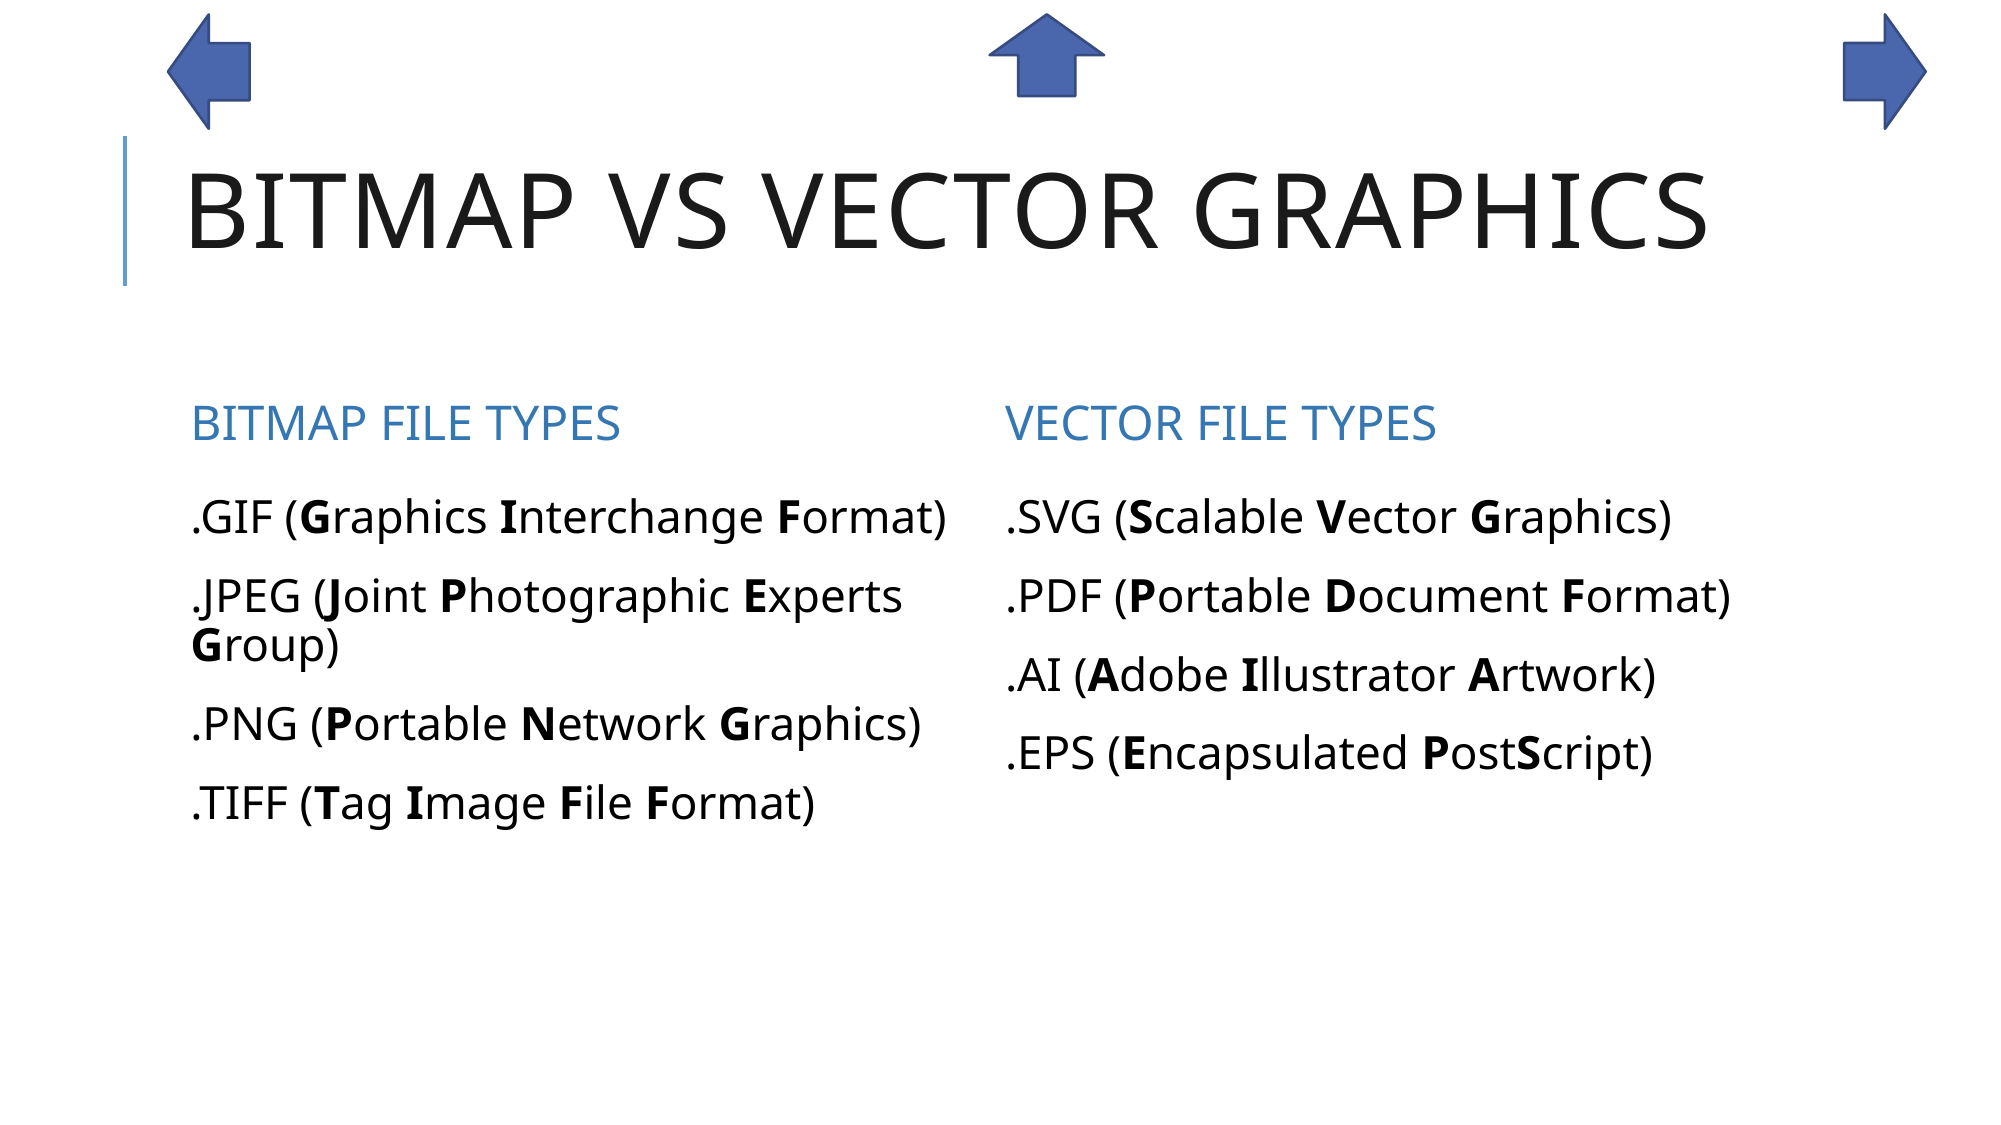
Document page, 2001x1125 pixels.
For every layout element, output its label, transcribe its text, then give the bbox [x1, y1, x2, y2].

list .SVG (Scalable Vector Graphics) .PDF (Portable Document Format) .AI (Adobe Illustrator Artwork) .EPS (Encapsulated PostScript) [982, 486, 1763, 1035]
list BITMAP FILE TYPES [168, 357, 948, 486]
text_box [1842, 13, 1927, 131]
list VECTOR FILE TYPES [982, 357, 1763, 486]
text_box [988, 13, 1106, 98]
text_box [166, 13, 251, 131]
title Bitmap vs vector graphics [168, 96, 1763, 342]
list .GIF (Graphics Interchange Format) .JPEG (Joint Photographic Experts Group) .PNG (Portable Network Graphics) .TIFF (Tag Image File Format) [168, 486, 982, 1035]
